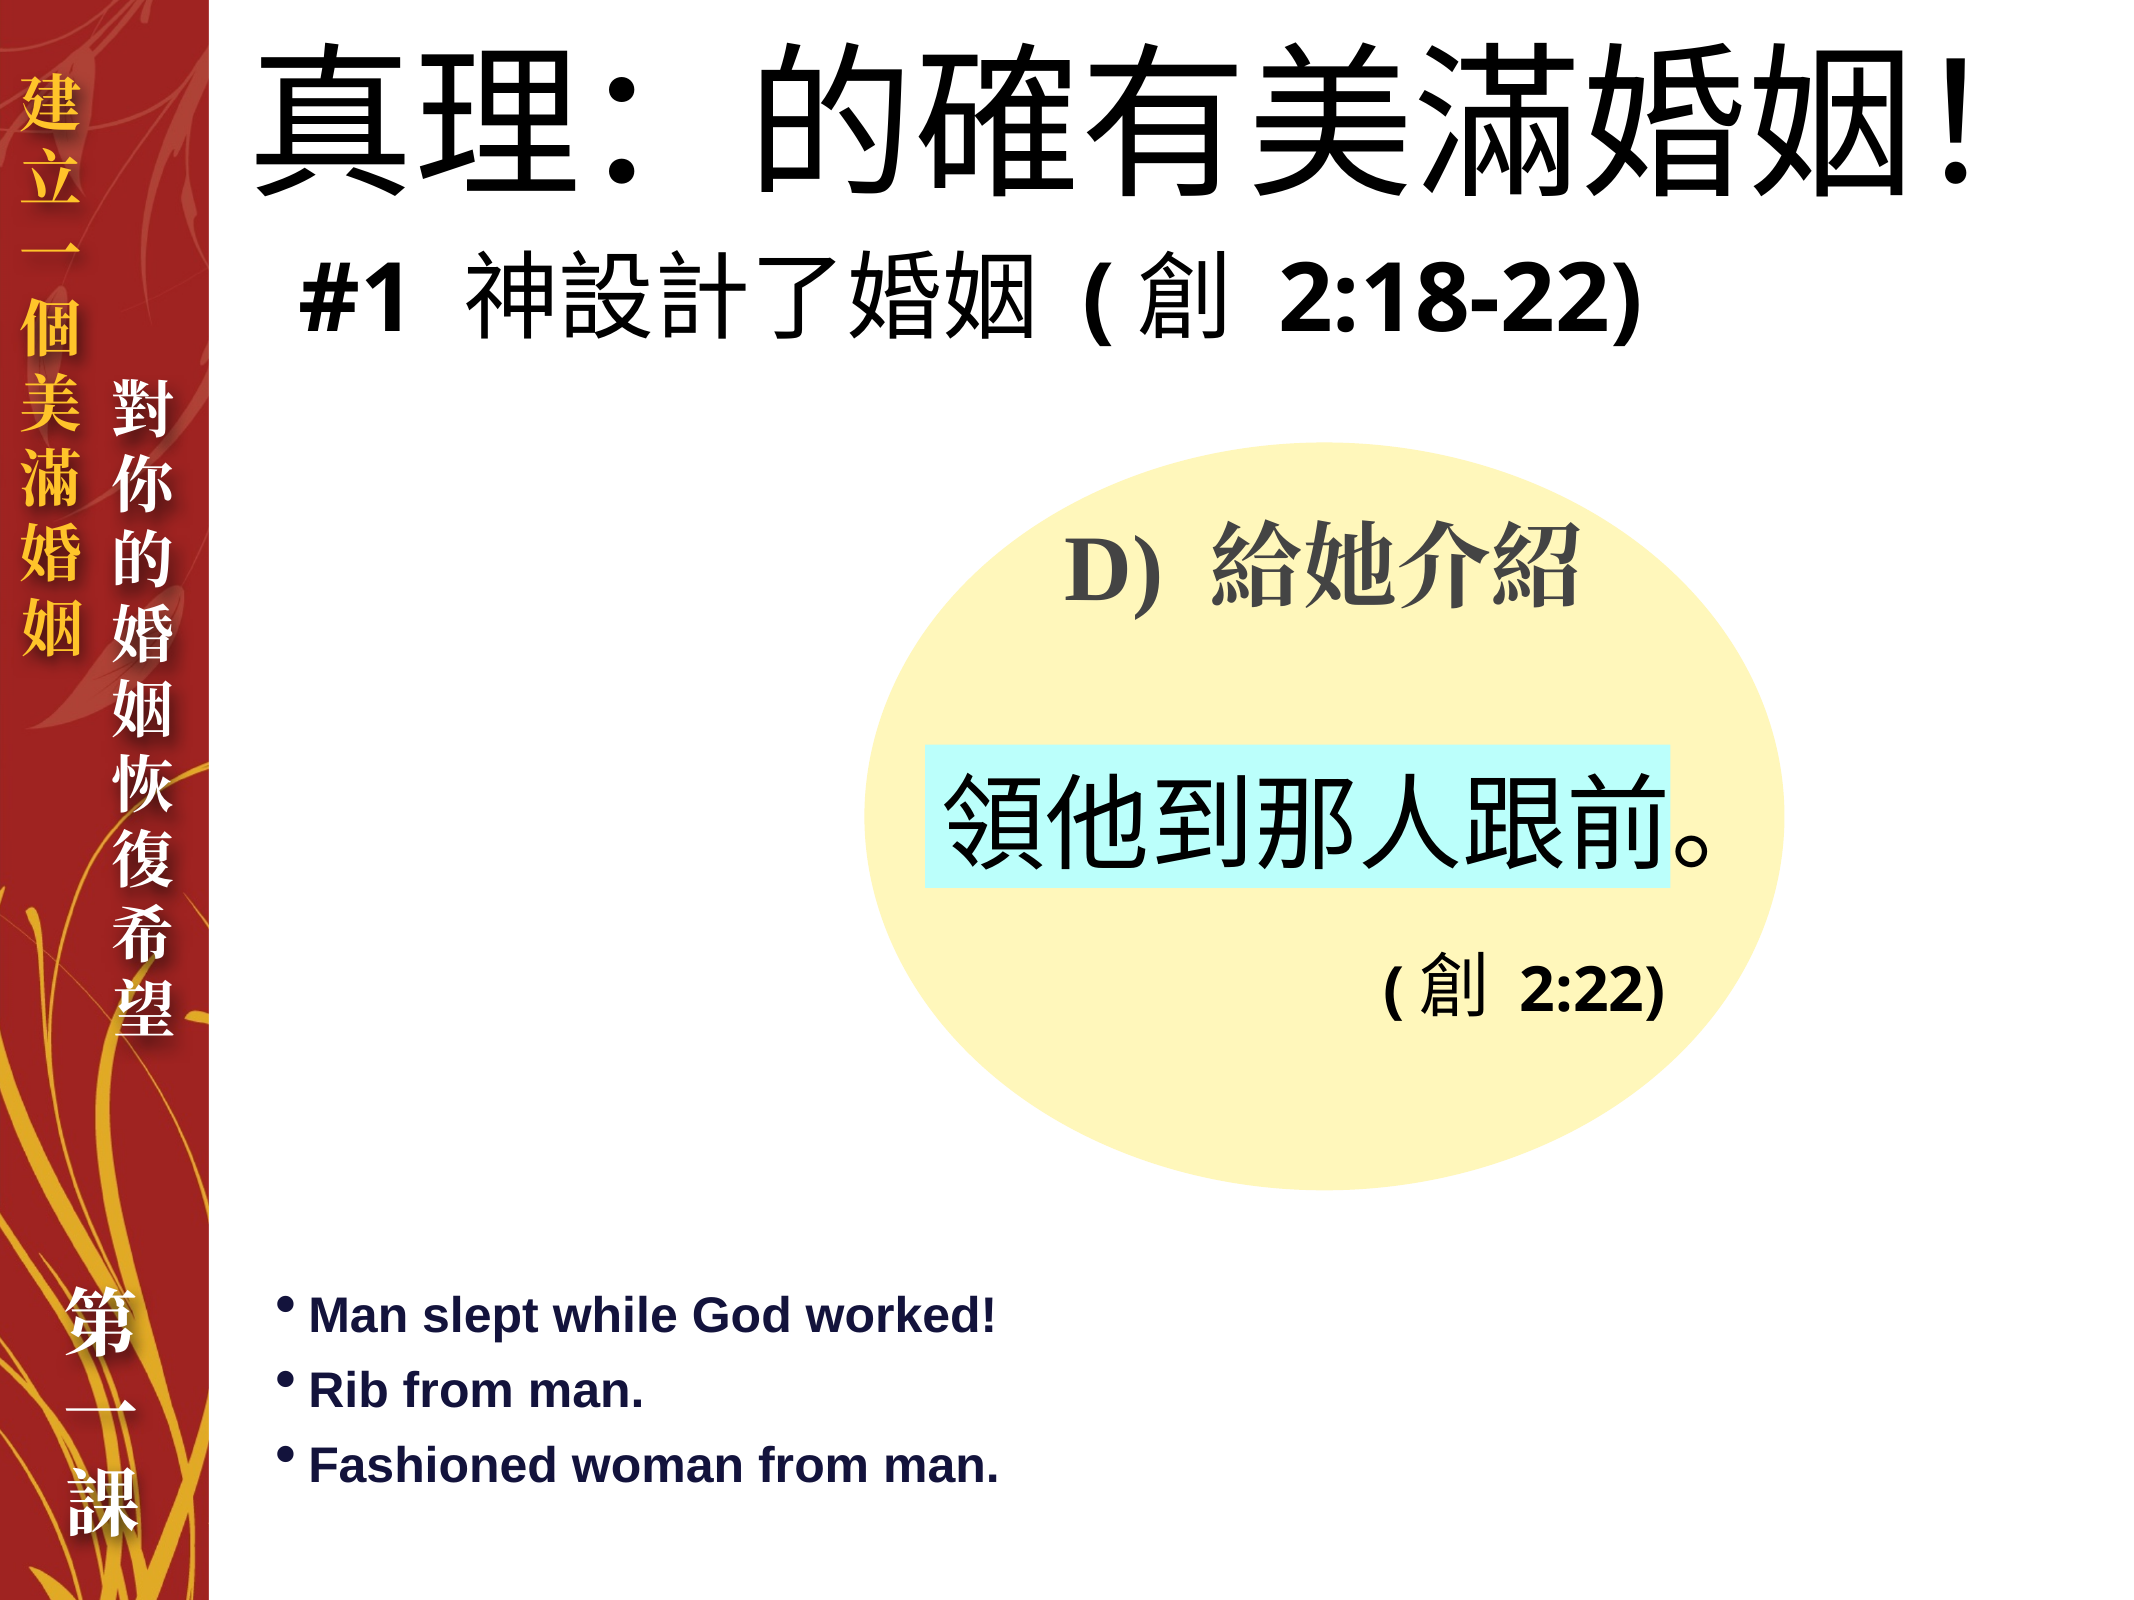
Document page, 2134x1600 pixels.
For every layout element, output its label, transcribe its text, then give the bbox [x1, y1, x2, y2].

text_box #1 神設計了婚姻 (創 2:18-22) [290, 228, 1652, 360]
text_box [1085, 442, 1564, 497]
text_box [925, 744, 1671, 888]
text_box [932, 748, 1967, 1010]
picture [0, 0, 208, 1600]
text_box Man slept while God worked! Rib from man. Fashioned woman from man. [264, 1275, 1148, 1501]
text_box [864, 607, 1776, 1009]
text_box D) 給她介紹 [943, 497, 1706, 659]
text_box 真理：的確有美滿婚姻！ [239, 8, 2091, 226]
text_box [937, 1019, 1711, 1191]
